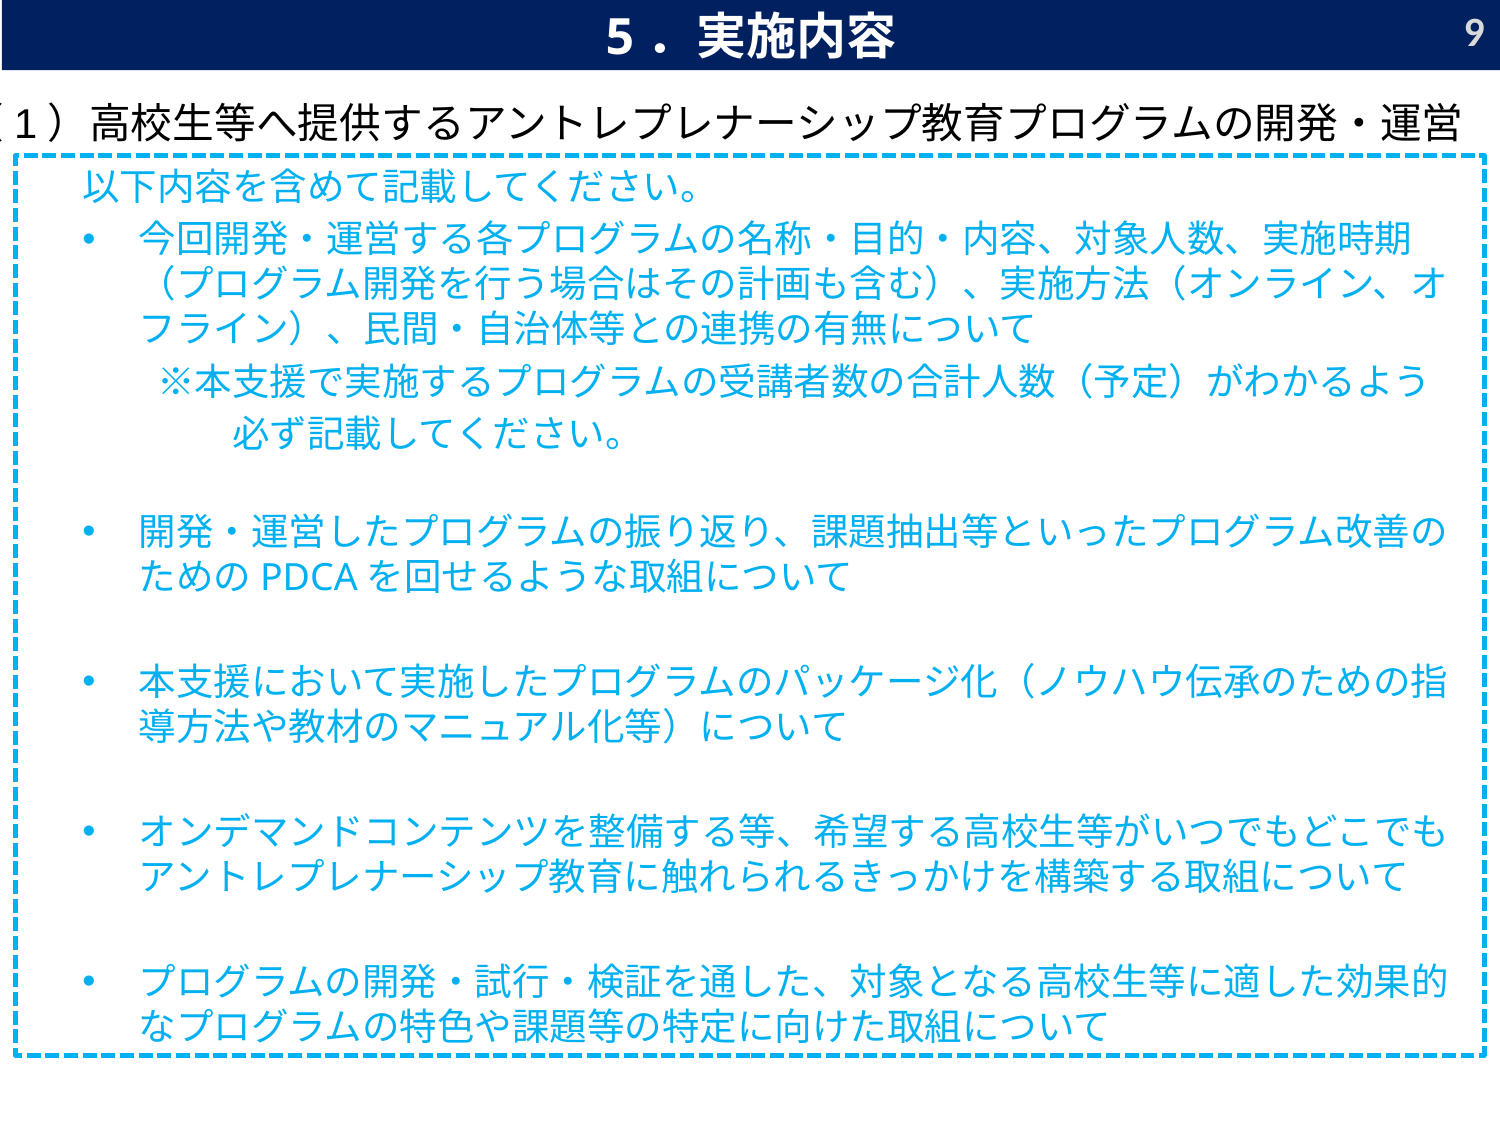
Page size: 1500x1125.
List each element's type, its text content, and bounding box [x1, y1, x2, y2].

text_box 5．実施内容 [1, 0, 1500, 71]
text_box （1）高校生等へ提供するアントレプレナーシップ教育プログラムの開発・運営 [0, 89, 1478, 205]
text_box 以下内容を含めて記載してください。 今回開発・運営する各プログラムの名称・目的・内容、対象人数、実施時期（プログラム開発を行う場合はその計画も含む）、実施方法（オンライン、オフライン）、民間・自治体等との連携の有無について ※本支援で実施するプログラムの受講者数の合計人数（予定）がわかるよう 必ず記載してください。 開発・運営したプログラムの振り返り、課題抽出等といったプログラム改善のためのPDCAを回せるような取組について 本支援において実施したプログラムのパッケージ化（ノウハウ伝承のための指導方法や教材のマニュアル化等）について オンデマンドコンテンツを整備する等、希望する高校生等がいつでもどこでもアントレプレナーシップ教育に触れられるきっかけを構築する取組について プログラムの開発・試行・検証を通した、対象となる高校生等に適した効果的なプログラムの特色や課題等の特定に向けた取組について [15, 155, 1485, 1056]
slide_number 9 [1149, 0, 1500, 60]
